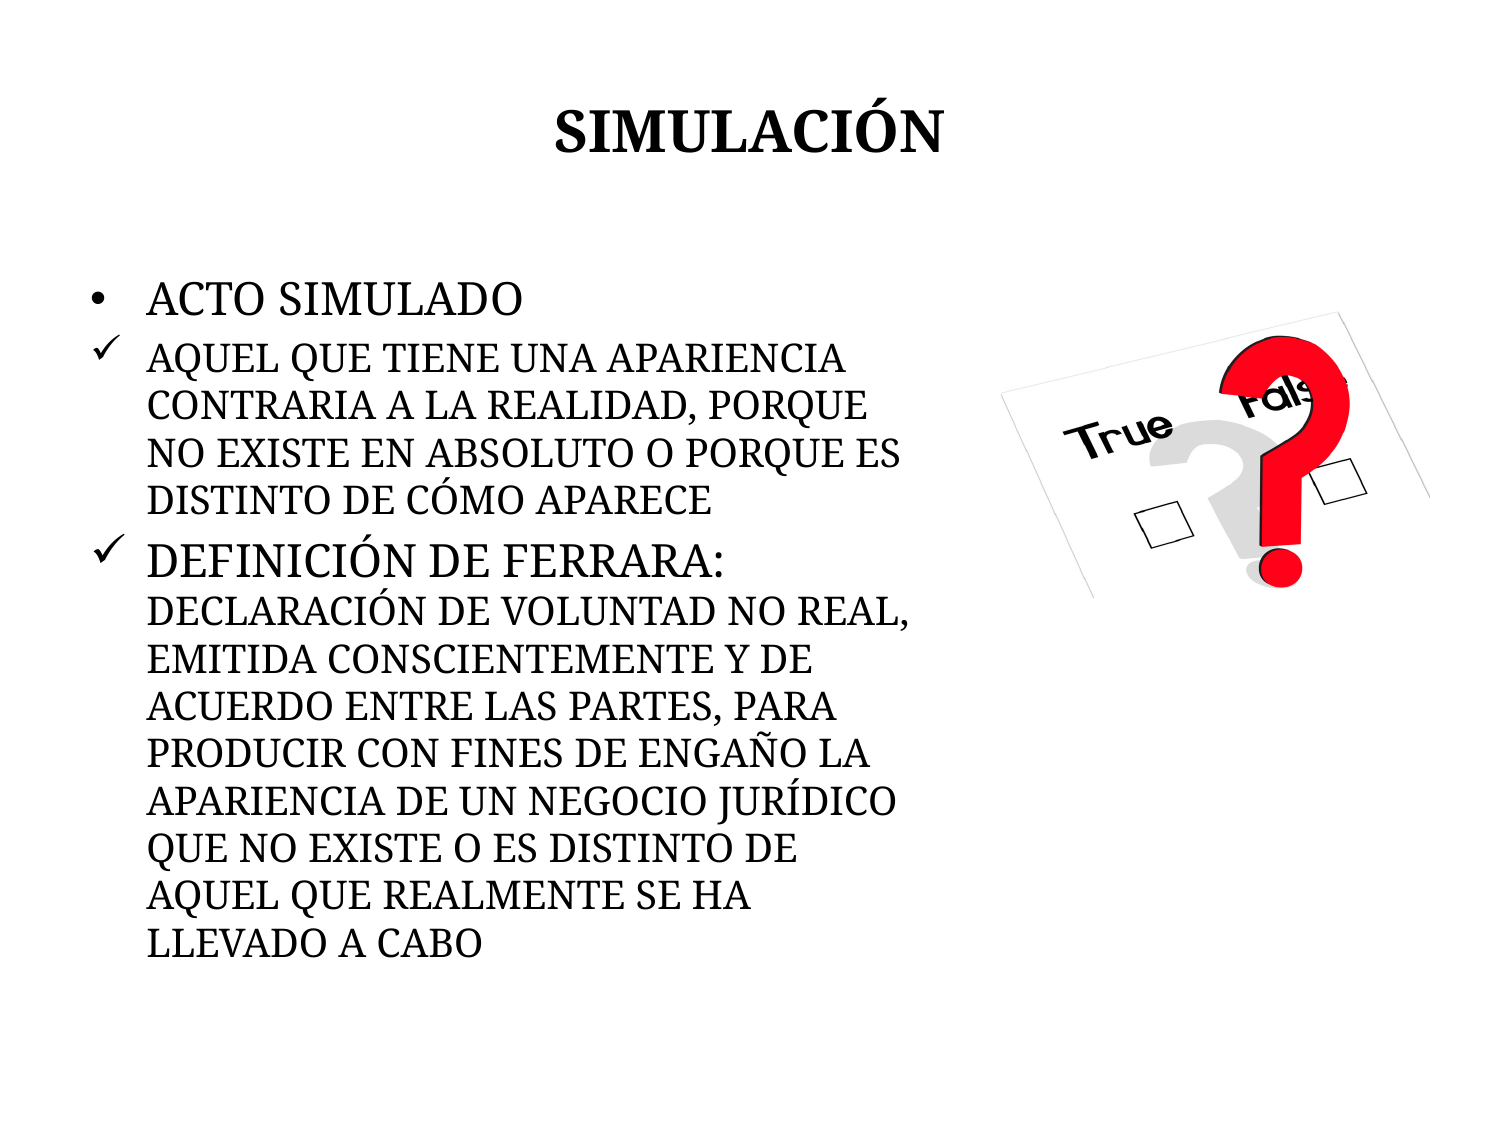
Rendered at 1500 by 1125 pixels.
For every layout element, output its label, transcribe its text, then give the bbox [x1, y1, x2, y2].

title SIMULACIÓN [75, 45, 1425, 213]
picture [997, 310, 1430, 599]
list ACTO SIMULADO AQUEL QUE TIENE UNA APARIENCIA CONTRARIA A LA REALIDAD, PORQUE NO EXISTE EN ABSOLUTO O PORQUE ES DISTINTO DE CÓMO APARECE DEFINICIÓN DE FERRARA: DECLARACIÓN DE VOLUNTAD NO REAL, EMITIDA CONSCIENTEMENTE Y DE ACUERDO ENTRE LAS PARTES, PARA PRODUCIR CON FINES DE ENGAÑO LA APARIENCIA DE UN NEGOCIO JURÍDICO QUE NO EXISTE O ES DISTINTO DE AQUEL QUE REALMENTE SE HA LLEVADO A CABO [75, 262, 928, 1005]
